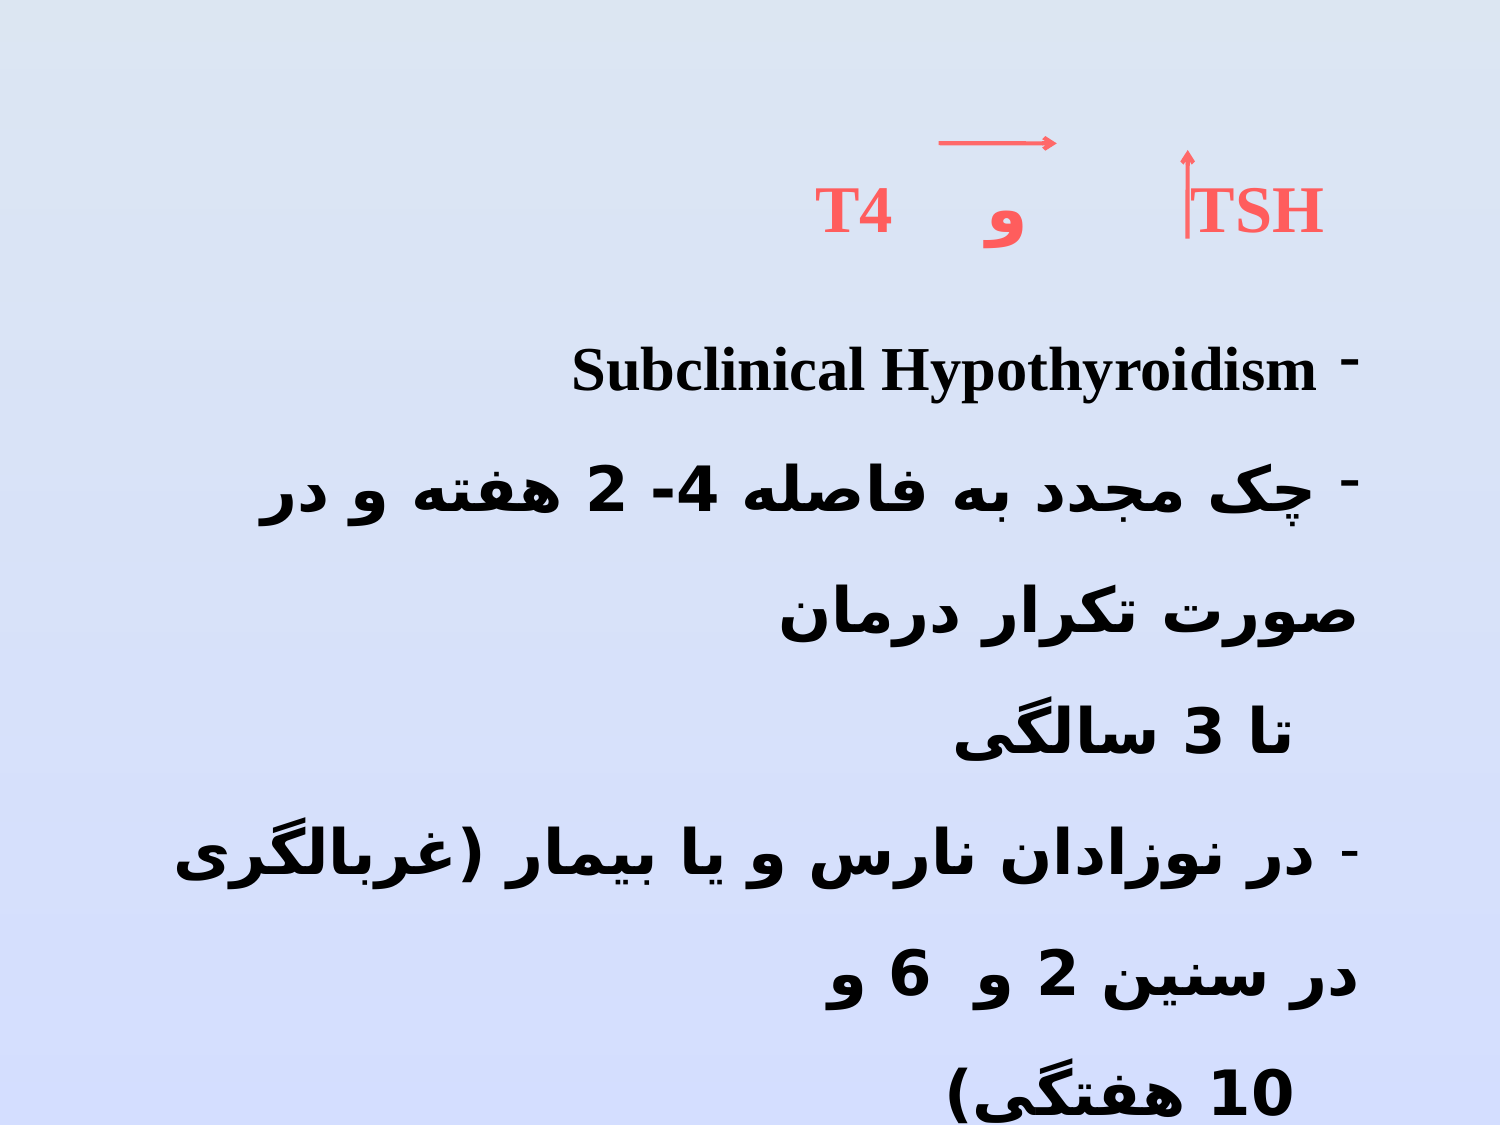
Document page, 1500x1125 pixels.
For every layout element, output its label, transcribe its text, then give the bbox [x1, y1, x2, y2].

subtitle Subclinical Hypothyroidism چک مجدد به فاصله 4- 2 هفته و در صورت تکرار درمان تا 3 سالگی در نوزادان نارس و یا بیمار (غربالگری در سنین 2 و 6 و 10 هفتگی) TSH  10 تا پایان هفته دوم : درمان جایگزین [87, 275, 1375, 1038]
text_box TSH و T4 [800, 124, 1363, 288]
